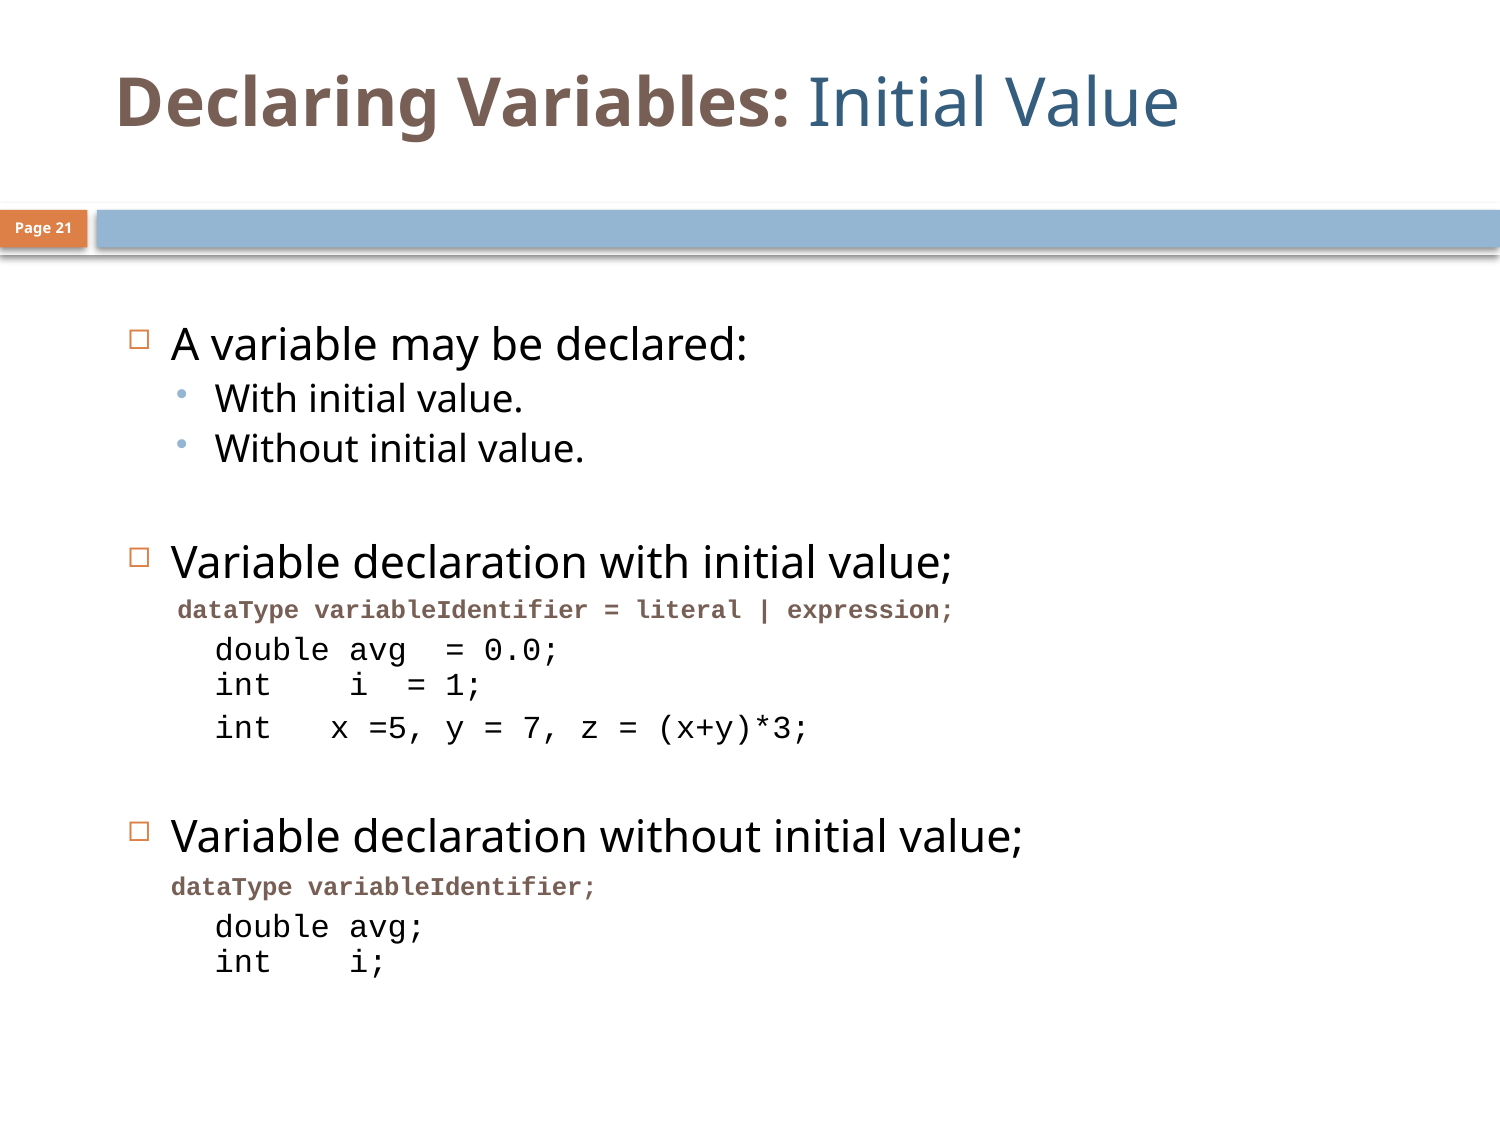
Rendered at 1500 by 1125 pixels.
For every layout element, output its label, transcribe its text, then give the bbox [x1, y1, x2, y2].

list A variable may be declared: With initial value. Without initial value. Variable declaration with initial value; dataType variableIdentifier = literal | expression; double avg = 0.0; int i = 1; int x =5, y = 7, z = (x+y)*3; Variable declaration without initial value; dataType variableIdentifier; double avg; int i; [111, 314, 1388, 990]
title Declaring Variables: Initial Value [99, 49, 1376, 149]
slide_number Page 21 [0, 208, 88, 249]
